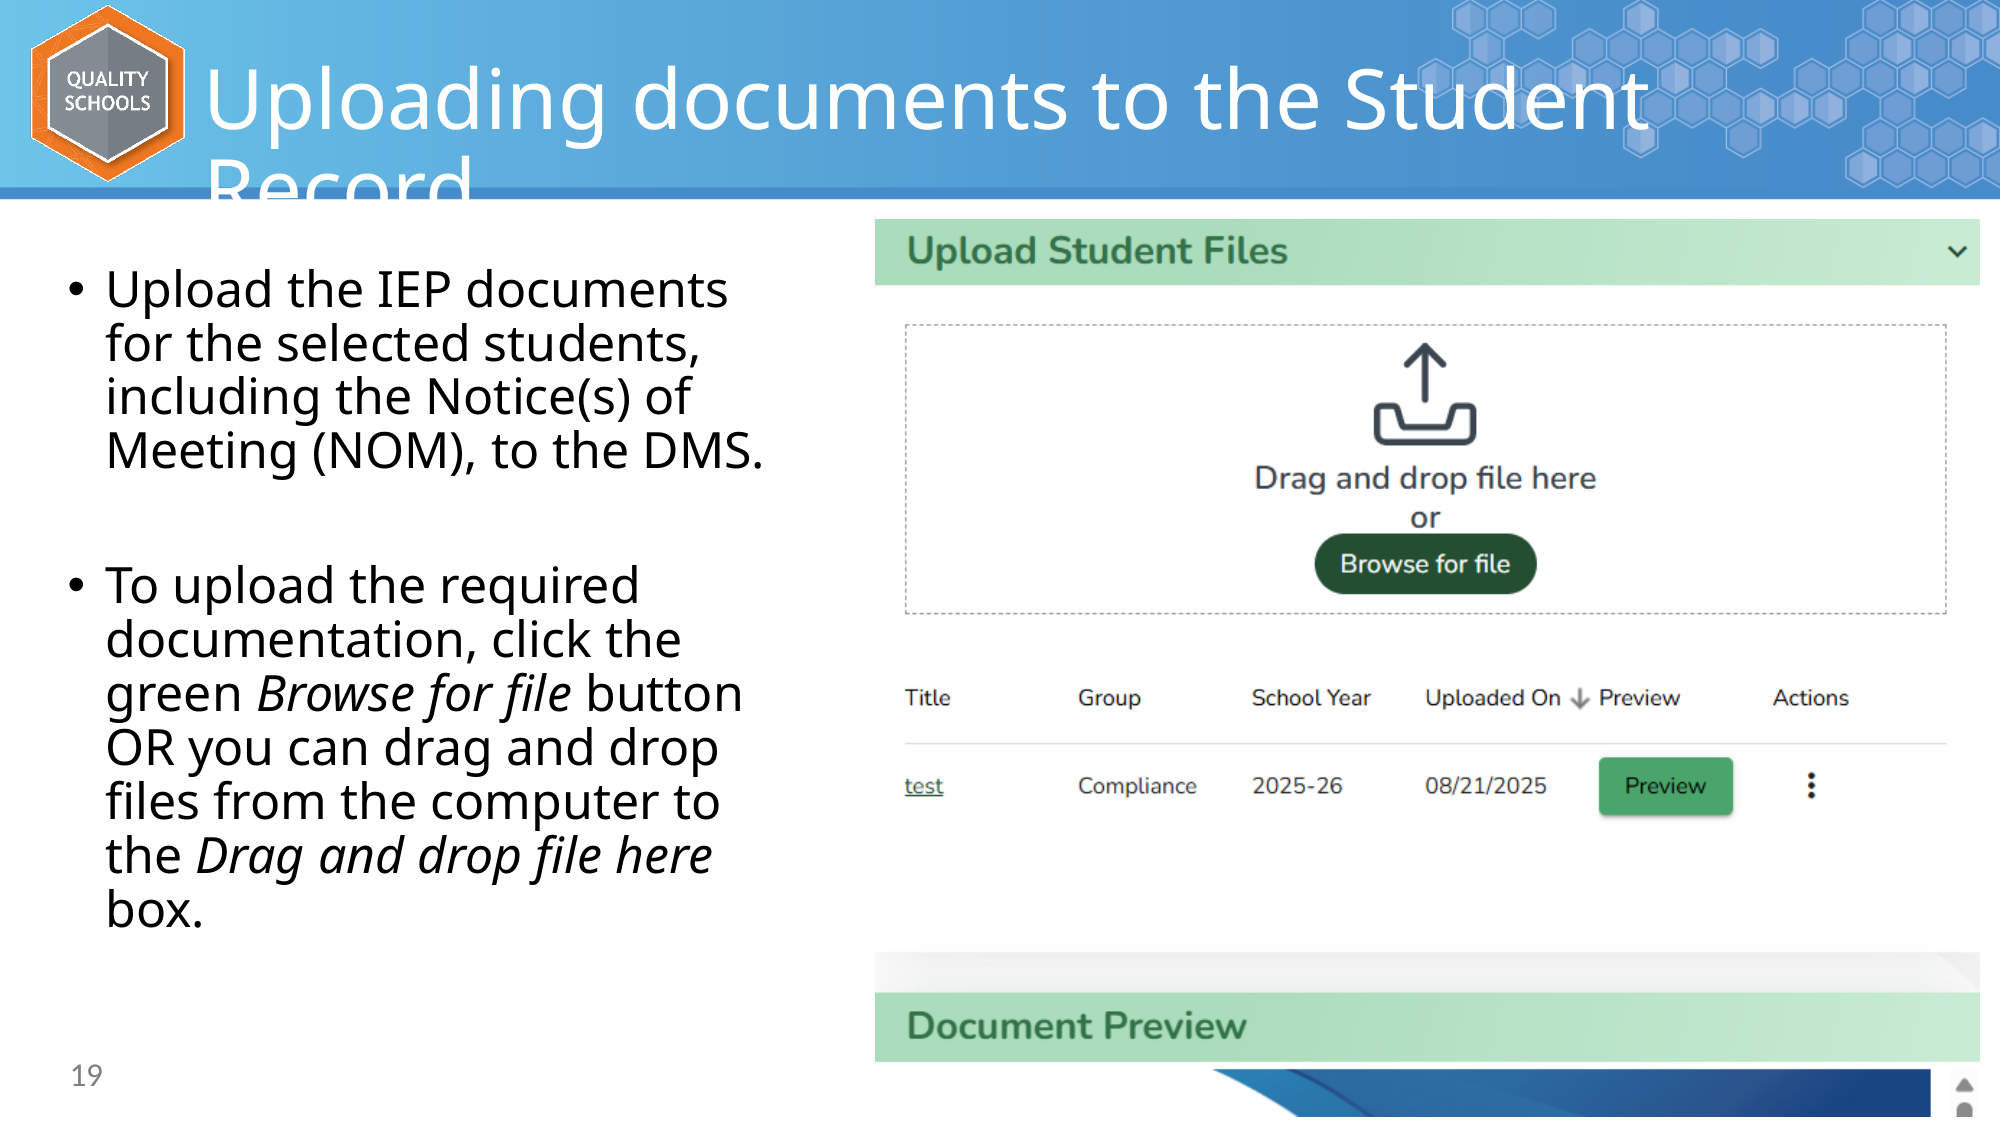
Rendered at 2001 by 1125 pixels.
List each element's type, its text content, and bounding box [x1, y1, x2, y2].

picture [0, 0, 2000, 200]
title Uploading documents to the Student Record [203, 58, 1895, 181]
slide_number 19 [54, 1042, 120, 1103]
list Upload the IEP documents for the selected students, including the Notice(s) of Meeting (NOM), to the DMS. To upload the required documentation, click the green Browse for file button OR you can drag and drop files from the computer to the Drag and drop file here box. [67, 263, 800, 994]
picture [875, 219, 1980, 1117]
